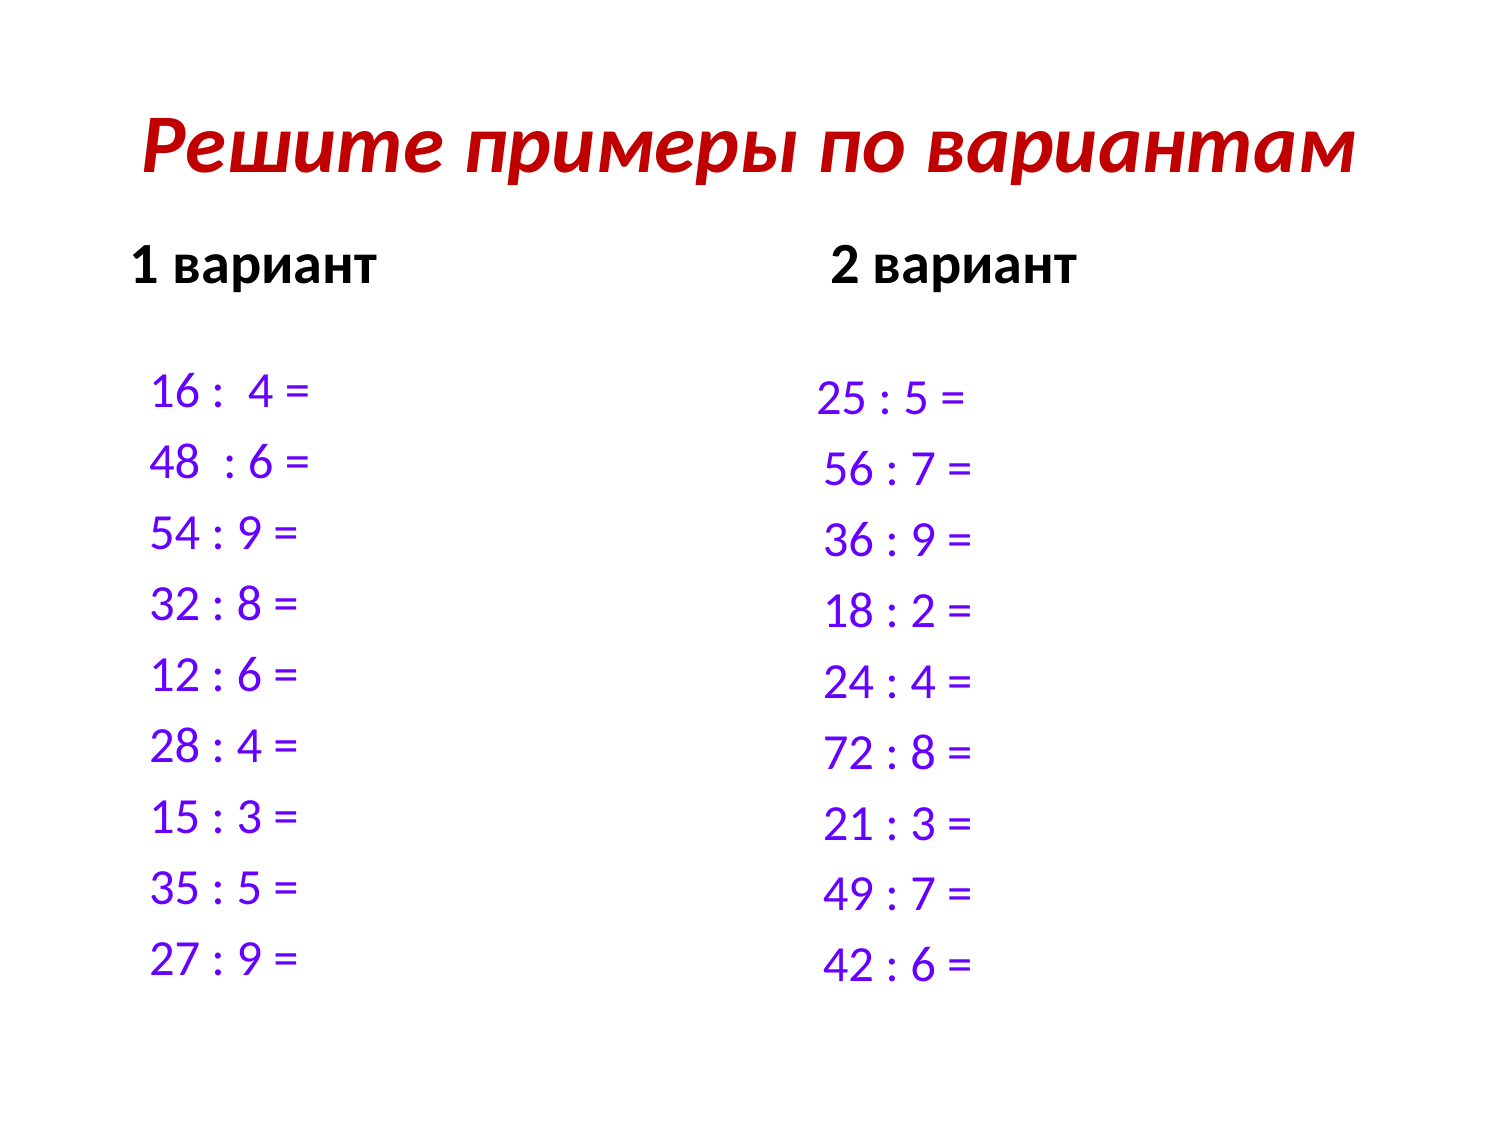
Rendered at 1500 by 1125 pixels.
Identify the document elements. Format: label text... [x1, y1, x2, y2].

list 2 вариант [761, 219, 1425, 303]
title Решите примеры по вариантам [75, 45, 1425, 233]
list 25 : 5 = 56 : 7 = 36 : 9 = 18 : 2 = 24 : 4 = 72 : 8 = 21 : 3 = 49 : 7 = 42 : 6 = [761, 356, 1425, 1005]
list 1 вариант [75, 219, 738, 303]
list 16 : 4 = 48 : 6 = 54 : 9 = 32 : 8 = 12 : 6 = 28 : 4 = 15 : 3 = 35 : 5 = 27 : 9 = [76, 349, 740, 999]
